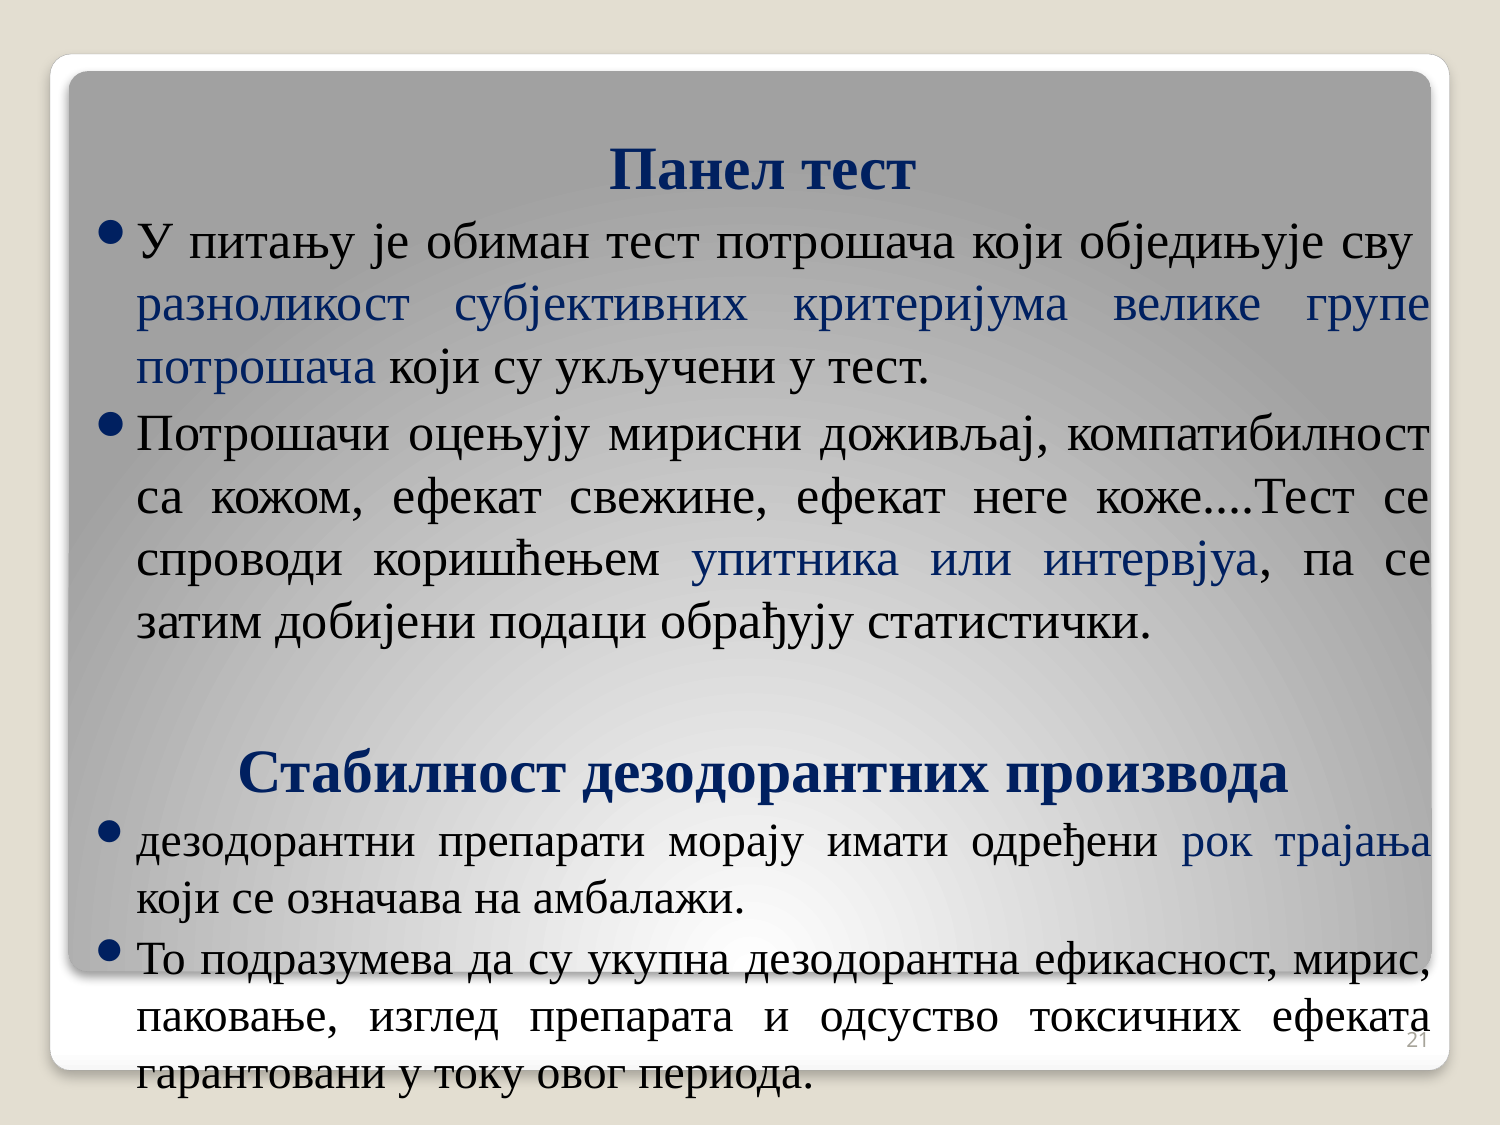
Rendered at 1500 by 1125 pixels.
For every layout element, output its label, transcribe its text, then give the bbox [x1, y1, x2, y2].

slide_number 21 [1369, 1002, 1445, 1063]
list Панел тест У питању је обиман тест потрошача који обједињује сву разноликост субјективних критеријума велике групе потрошача који су укључени у тест. Потрошачи оцењују мирисни доживљај, компатибилност са кожом, ефекат свежине, ефекат неге коже....Тест се спроводи коришћењем упитника или интервјуа, па се затим добијени подаци обрађују статистички. Стабилност дезодорантних производа дезодорантни препарати морају имати одређени рок трајања који се означава на амбалажи. То подразумева да су укупна дезодорантна ефикасност, мирис, паковање, изглед препарата и одсуство токсичних ефеката гарантовани у току овог периода. [64, 42, 1447, 1125]
